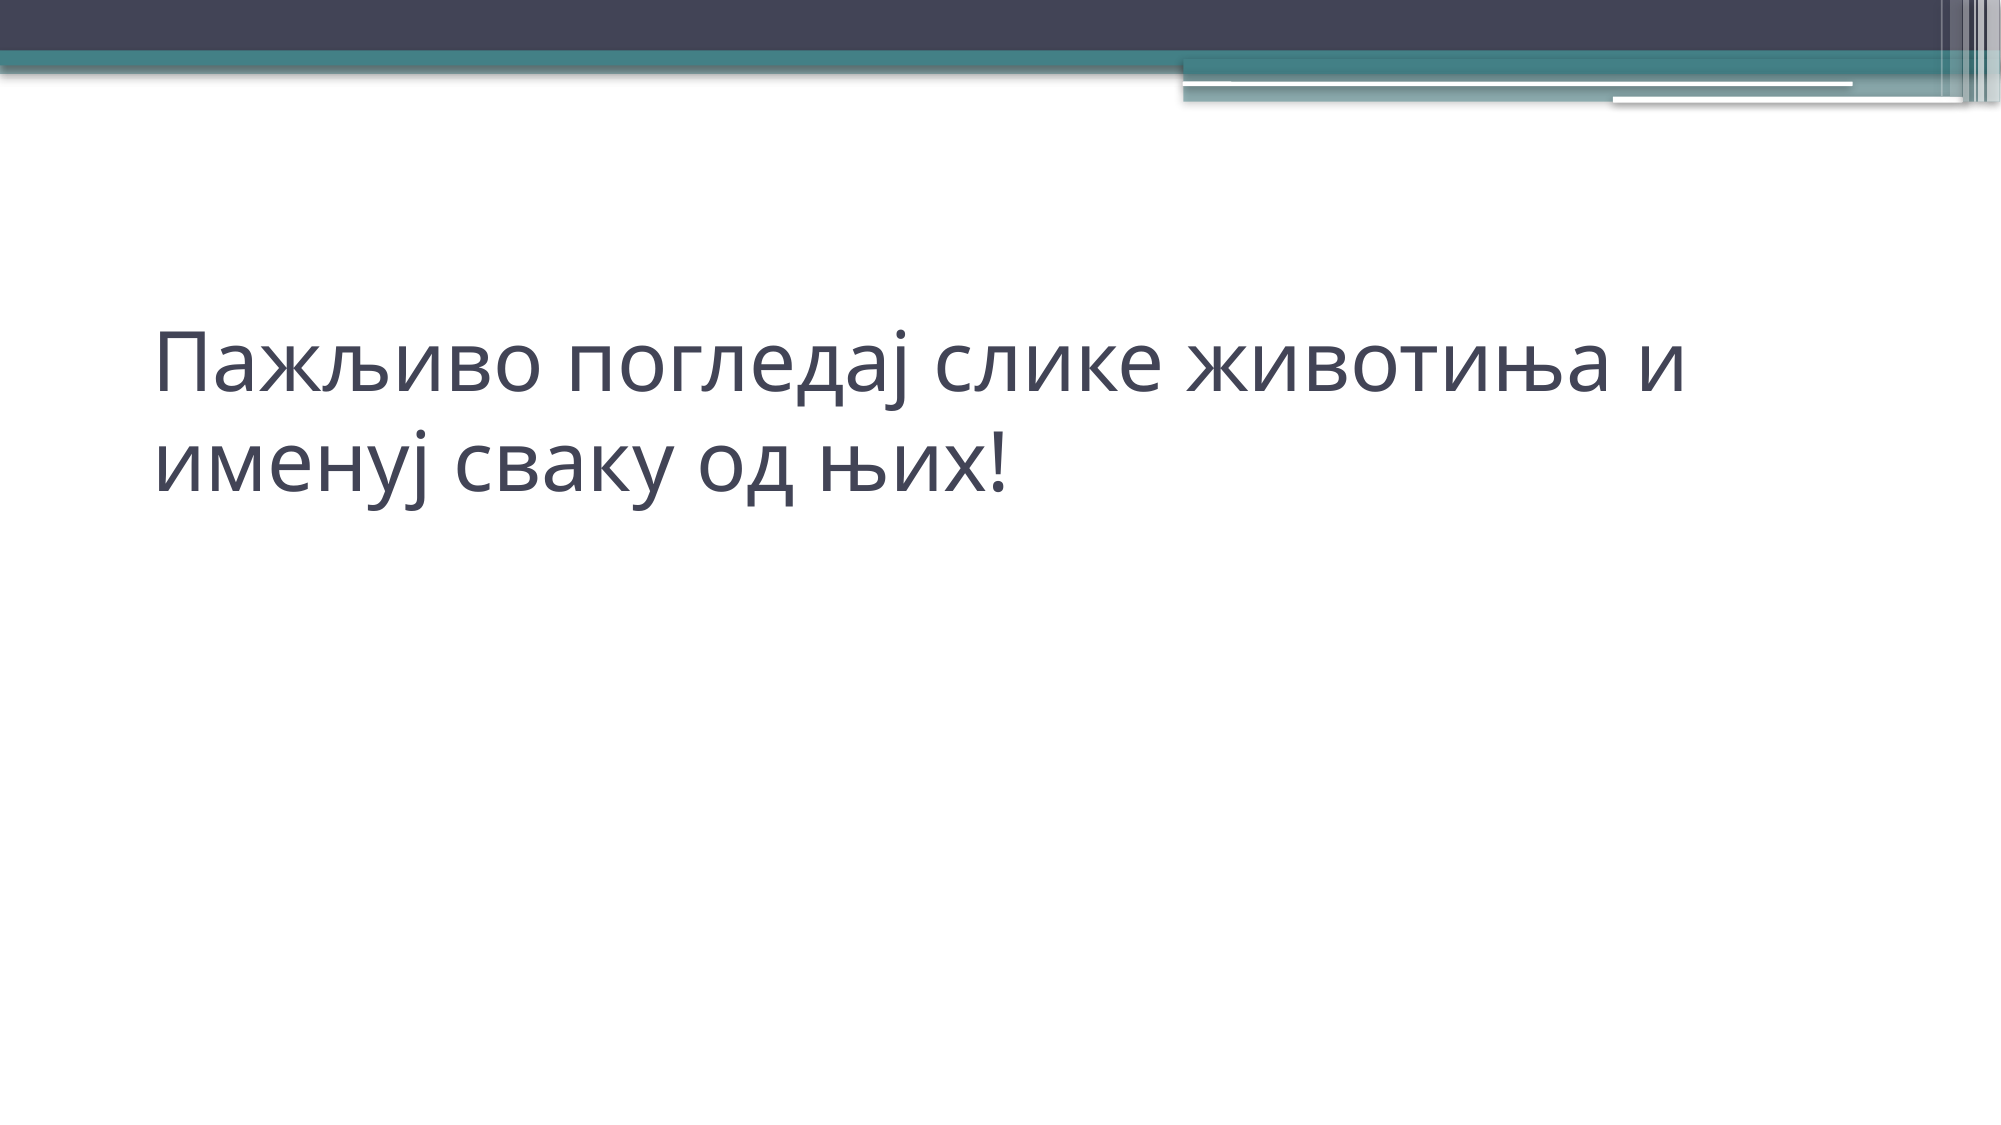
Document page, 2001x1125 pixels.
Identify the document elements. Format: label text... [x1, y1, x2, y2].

title Пажљиво погледај слике животиња и именуј сваку од њих! [137, 299, 1863, 517]
